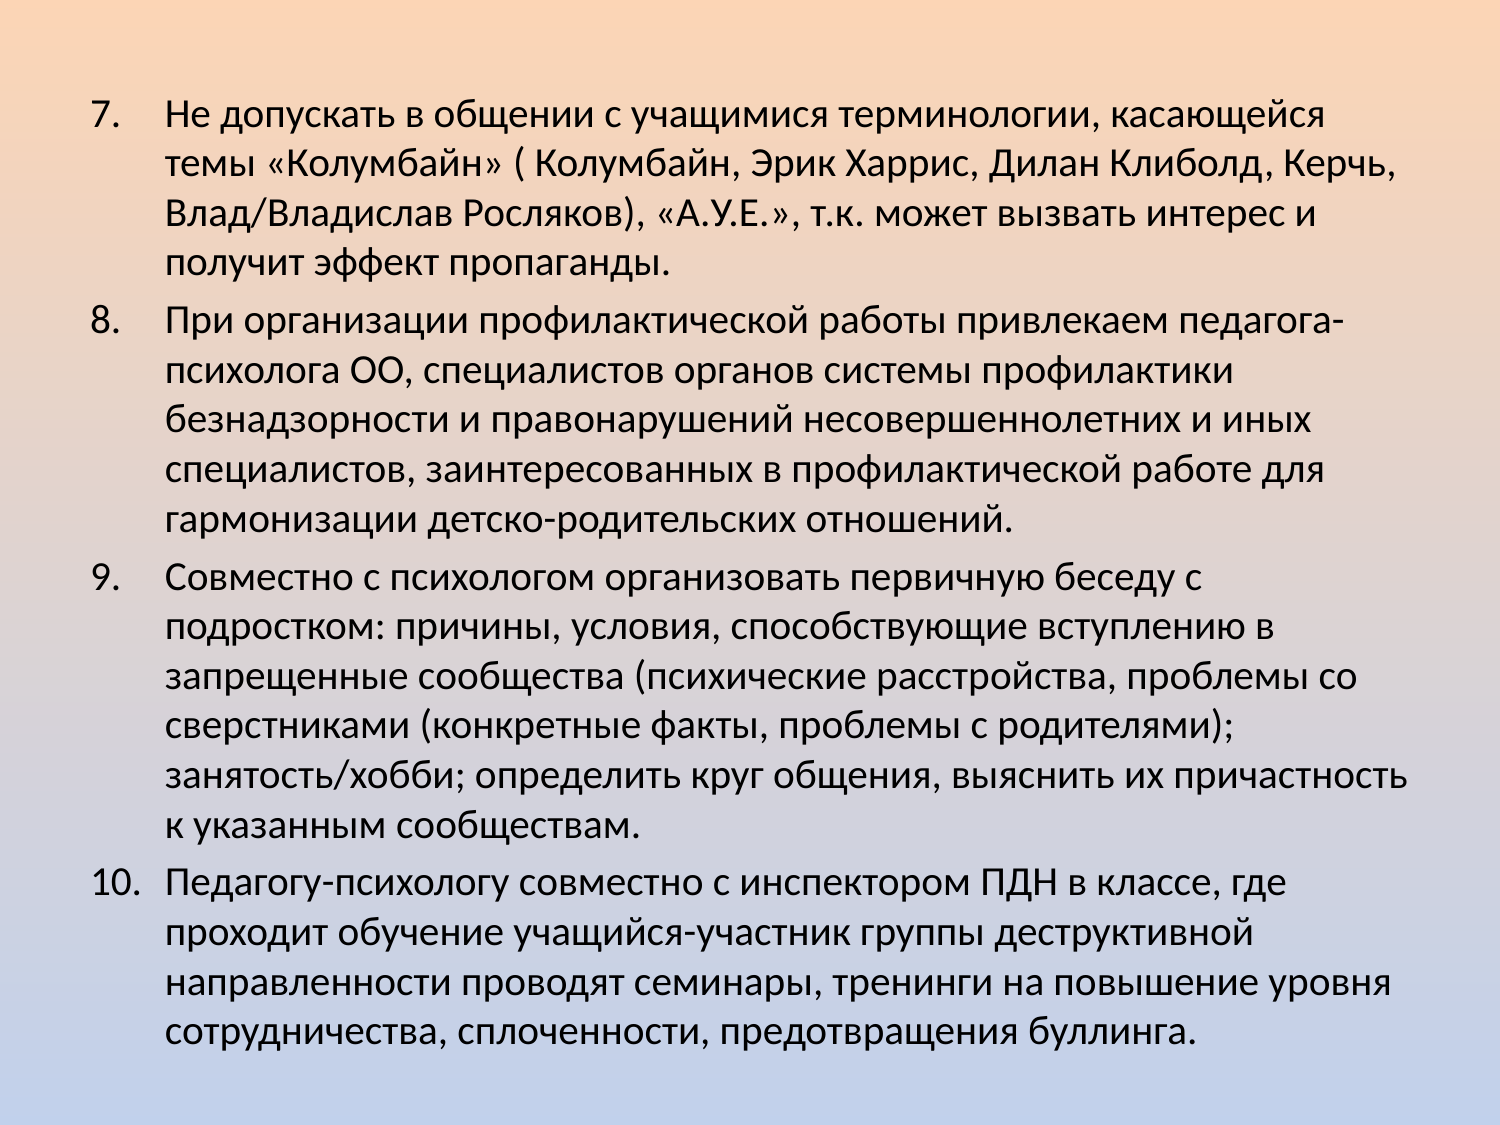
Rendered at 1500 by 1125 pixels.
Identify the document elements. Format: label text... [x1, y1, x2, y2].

list Не допускать в общении с учащимися терминологии, касающейся темы «Колумбайн» ( Колумбайн, Эрик Харрис, Дилан Клиболд, Керчь, Влад/Владислав Росляков), «А.У.Е.», т.к. может вызвать интерес и получит эффект пропаганды. При организации профилактической работы привлекаем педагога-психолога ОО, специалистов органов системы профилактики безнадзорности и правонарушений несовершеннолетних и иных специалистов, заинтересованных в профилактической работе для гармонизации детско-родительских отношений. Совместно с психологом организовать первичную беседу с подростком: причины, условия, способствующие вступлению в запрещенные сообщества (психические расстройства, проблемы со сверстниками (конкретные факты, проблемы с родителями); занятость/хобби; определить круг общения, выяснить их причастность к указанным сообществам. Педагогу-психологу совместно с инспектором ПДН в классе, где проходит обучение учащийся-участник группы деструктивной направленности проводят семинары, тренинги на повышение уровня сотрудничества, сплоченности, предотвращения буллинга. [75, 78, 1425, 1083]
